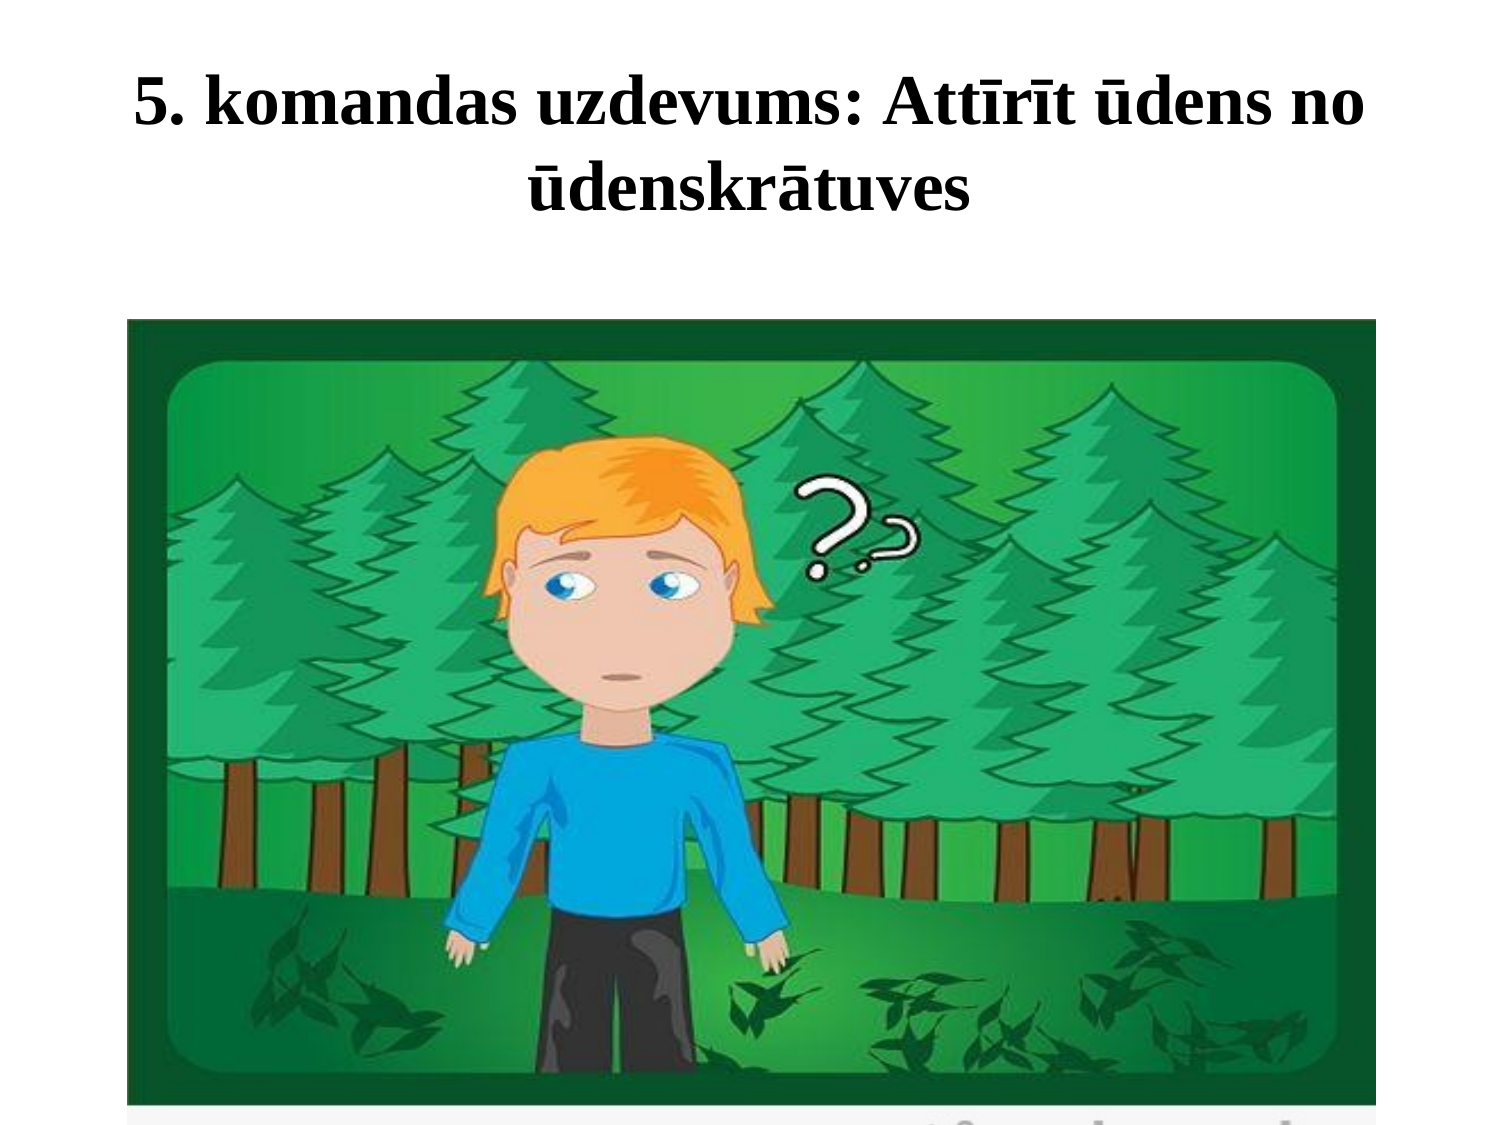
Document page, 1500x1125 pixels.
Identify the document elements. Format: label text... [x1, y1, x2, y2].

picture [127, 319, 1377, 1125]
title 5. komandas uzdevums: Attīrīt ūdens no ūdenskrātuves [75, 45, 1425, 233]
